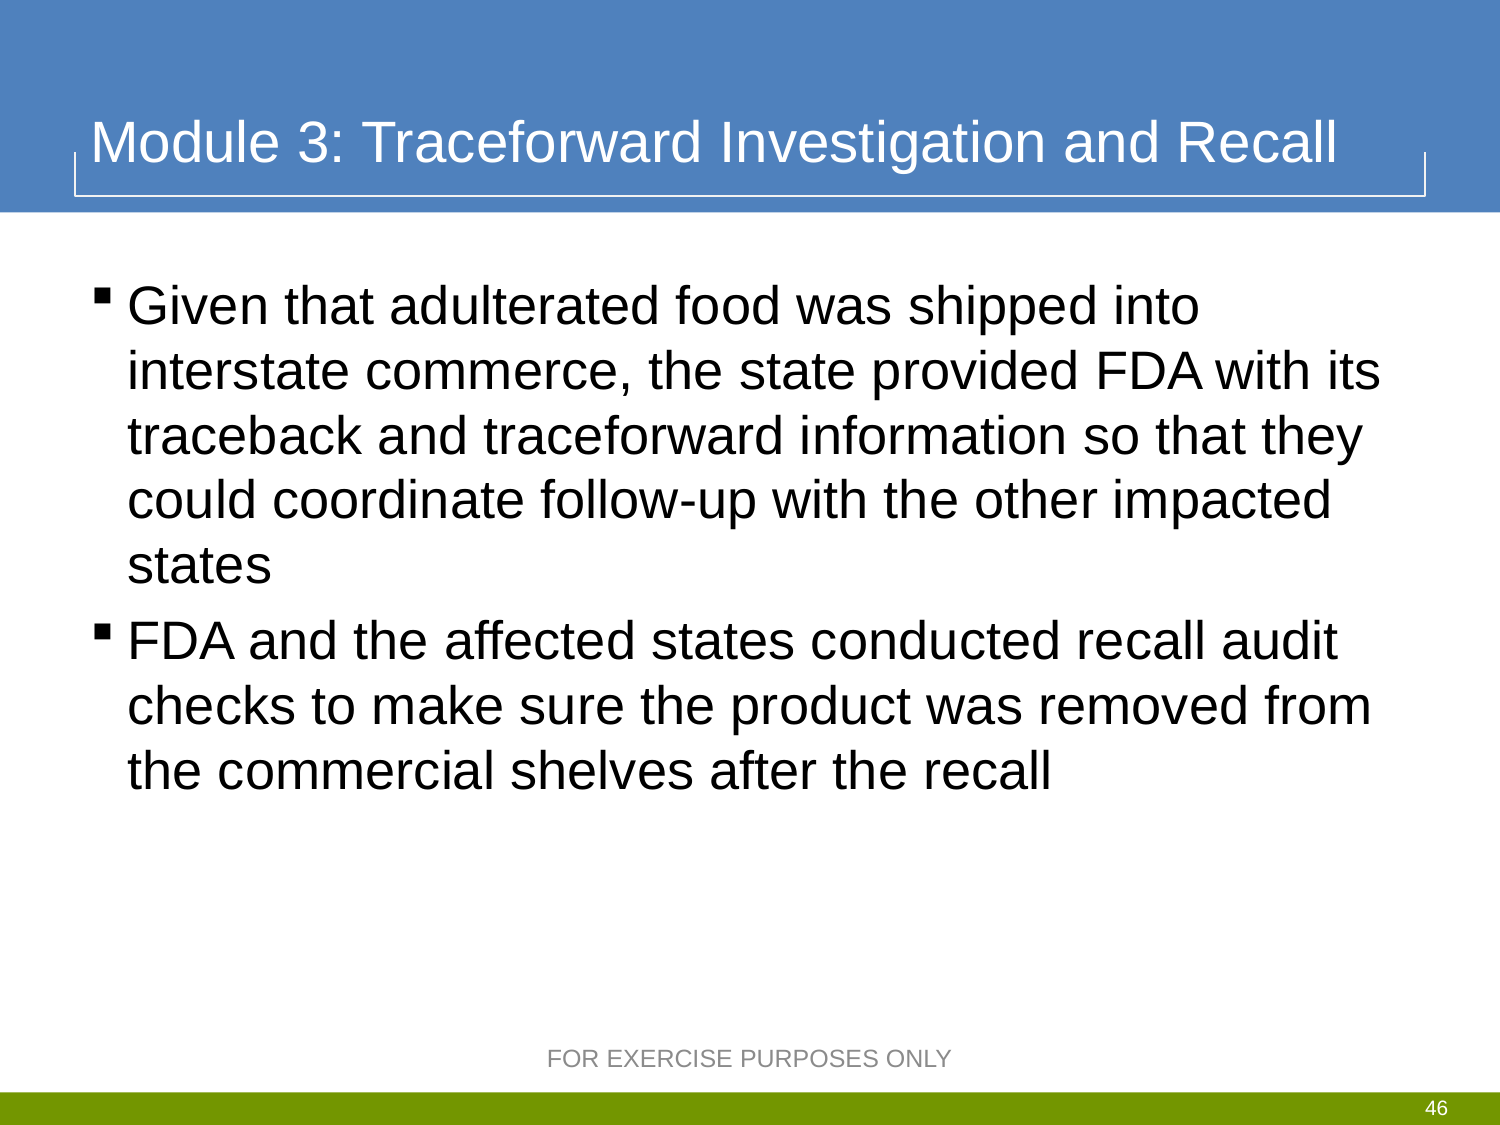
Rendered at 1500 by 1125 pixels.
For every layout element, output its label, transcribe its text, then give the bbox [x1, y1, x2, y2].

title Module 3: Traceforward Investigation and Recall [74, 44, 1426, 233]
footer FOR EXERCISE PURPOSES ONLY [512, 1042, 988, 1103]
list Given that adulterated food was shipped into interstate commerce, the state provided FDA with its traceback and traceforward information so that they could coordinate follow-up with the other impacted states FDA and the affected states conducted recall audit checks to make sure the product was removed from the commercial shelves after the recall [74, 262, 1426, 1006]
